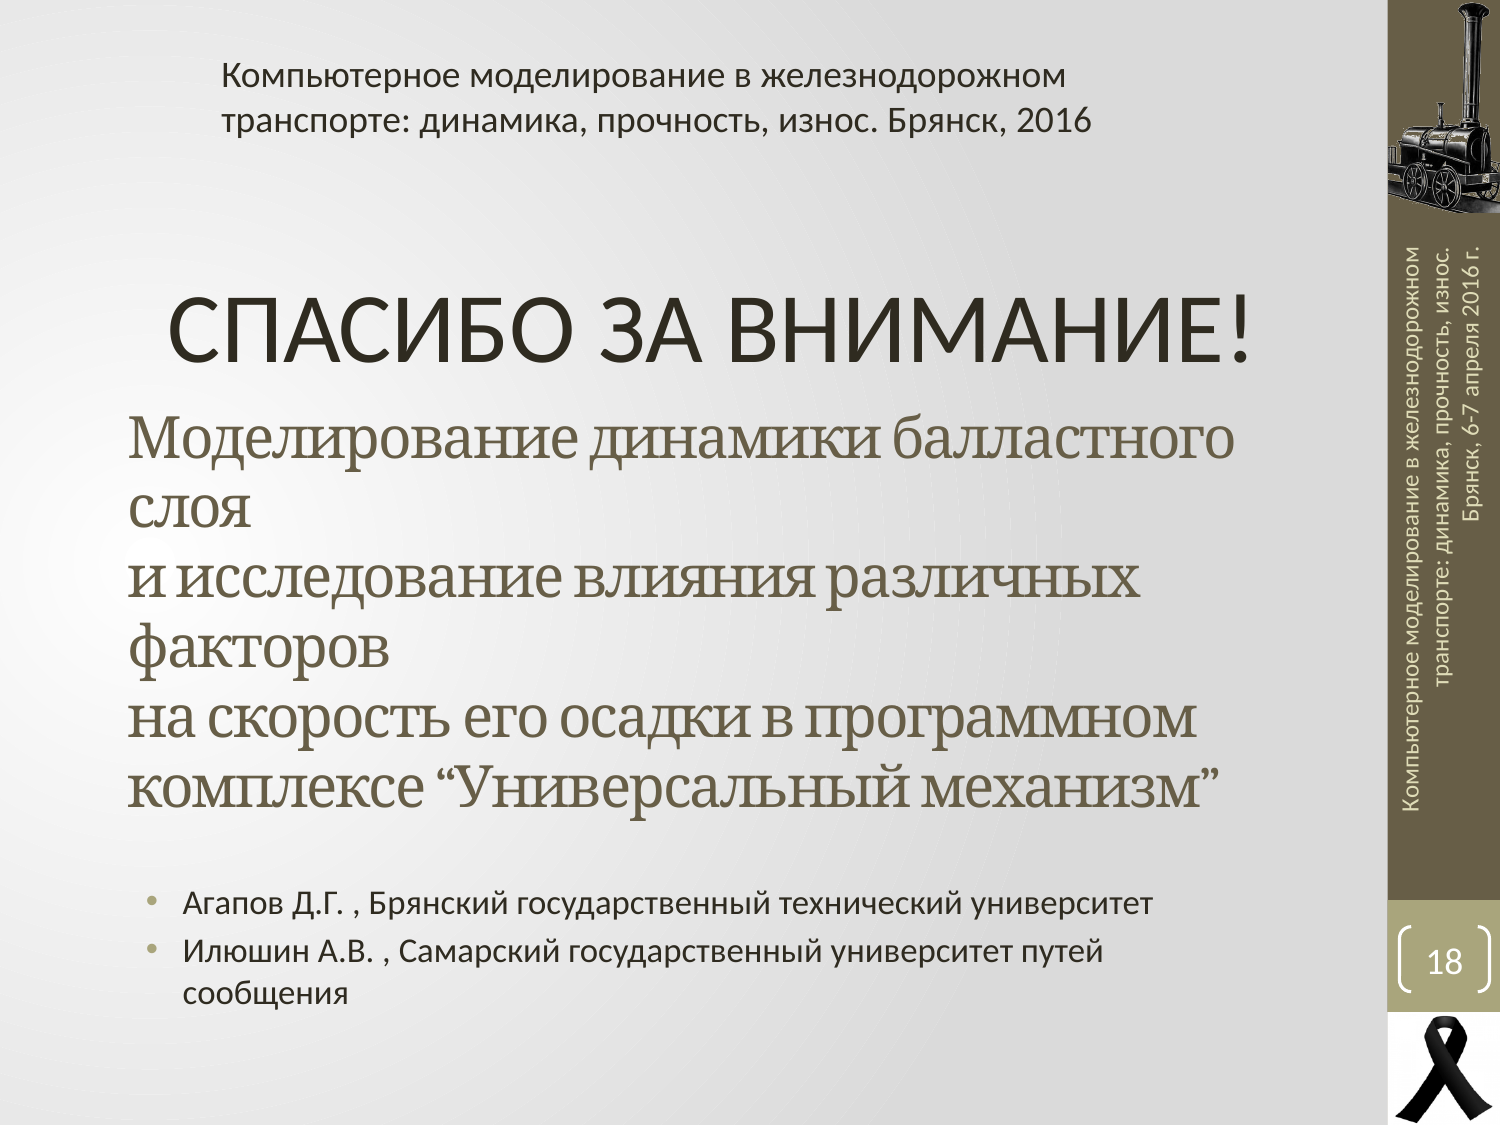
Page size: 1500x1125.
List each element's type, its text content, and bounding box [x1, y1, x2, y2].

text_box СПАСИБО ЗА ВНИМАНИЕ! [153, 255, 1273, 390]
picture [1387, 1012, 1500, 1125]
text_box Моделирование динамики балластного слоя и исследование влияния различных факторов на скорость его осадки в программном комплексе “Универсальный механизм” [112, 396, 1350, 823]
text_box Агапов Д.Г. , Брянский государственный технический университет Илюшин А.В. , Самарский государственный университет путей сообщения [112, 871, 1173, 1047]
picture [1388, 0, 1500, 213]
footer Компьютерное моделирование в железнодорожном транспорте: динамика, прочность, износ. Брянск, 6-7 апреля 2016 г. [1383, 231, 1495, 889]
slide_number 18 [1397, 925, 1492, 994]
text_box Компьютерное моделирование в железнодорожном транспорте: динамика, прочность, износ. Брянск, 2016 [206, 42, 1247, 148]
